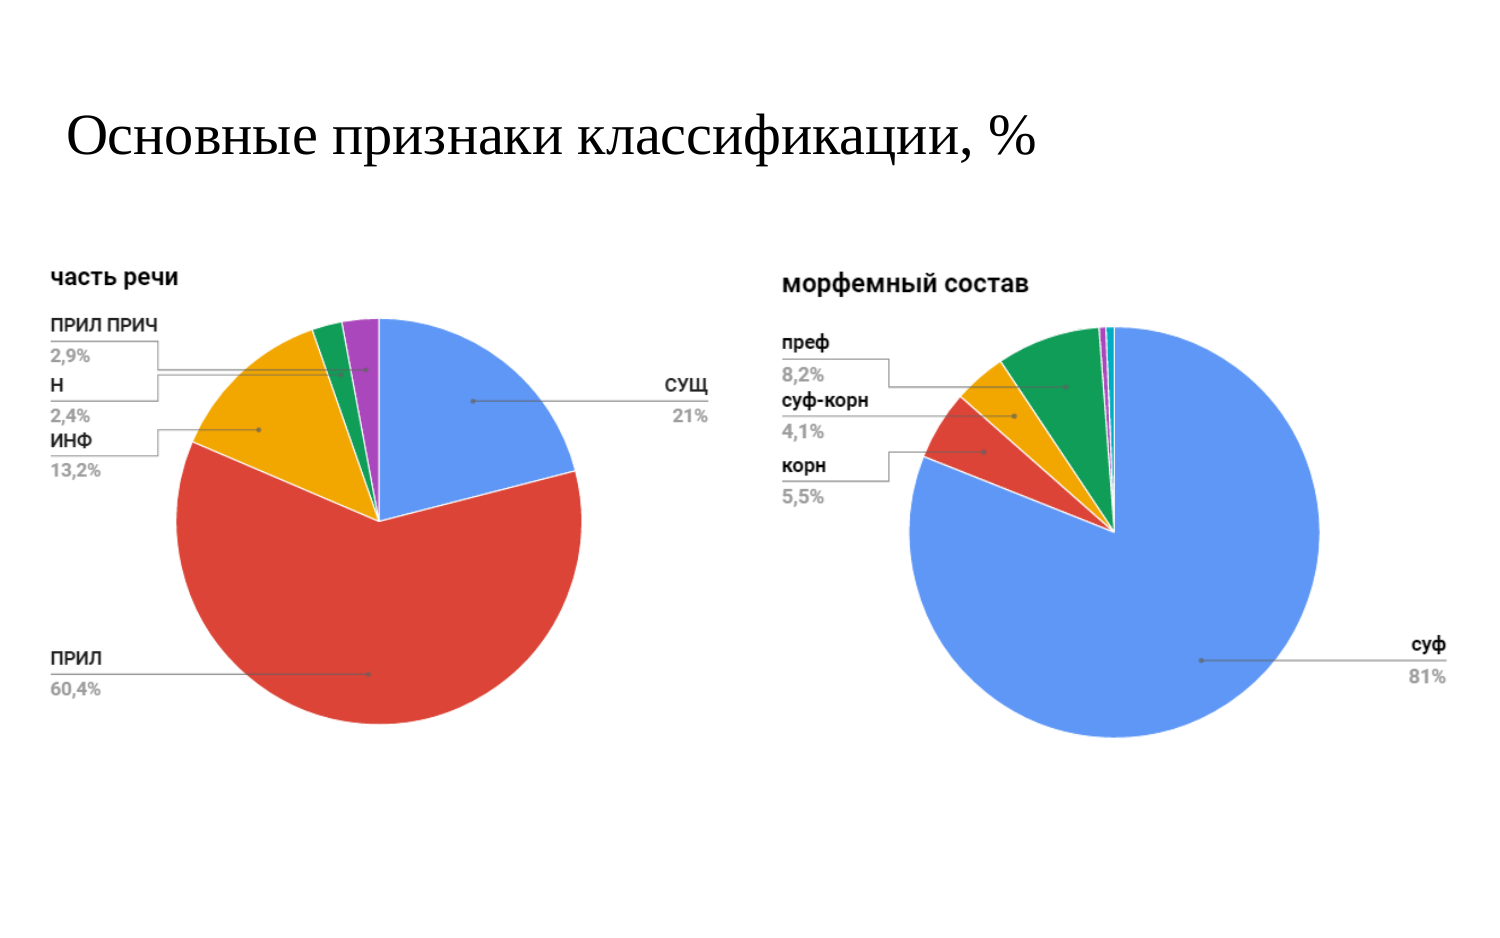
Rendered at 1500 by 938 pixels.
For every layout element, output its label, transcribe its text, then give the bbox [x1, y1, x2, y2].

title Основные признаки классификации, % [51, 81, 1449, 186]
picture [34, 250, 715, 751]
picture [757, 250, 1455, 751]
